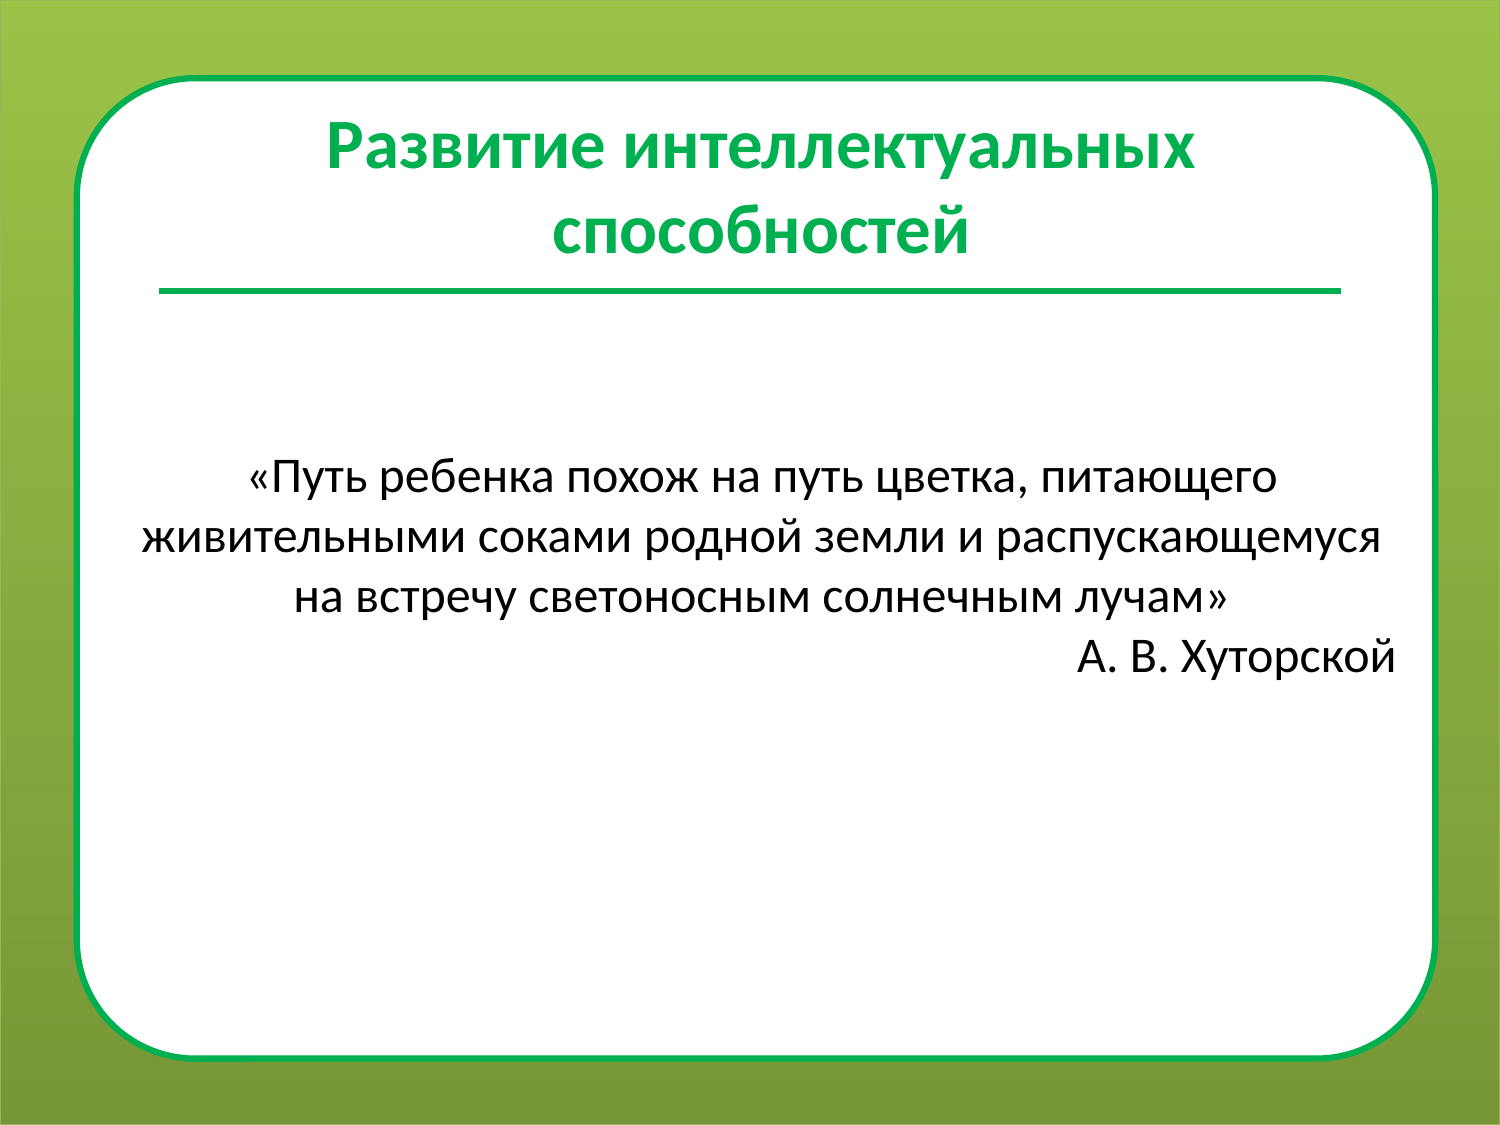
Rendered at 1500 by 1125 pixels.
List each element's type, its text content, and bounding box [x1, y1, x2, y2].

text_box [141, 76, 1371, 89]
text_box [74, 122, 1438, 1061]
text_box «Путь ребенка похож на путь цветка, питающего живительными соками родной земли и распускающемуся на встречу светоносным солнечным лучам» А. В. Хуторской [112, 434, 1412, 690]
text_box [0, 0, 1500, 1125]
text_box Развитие интеллектуальных способностей [100, 89, 1424, 275]
